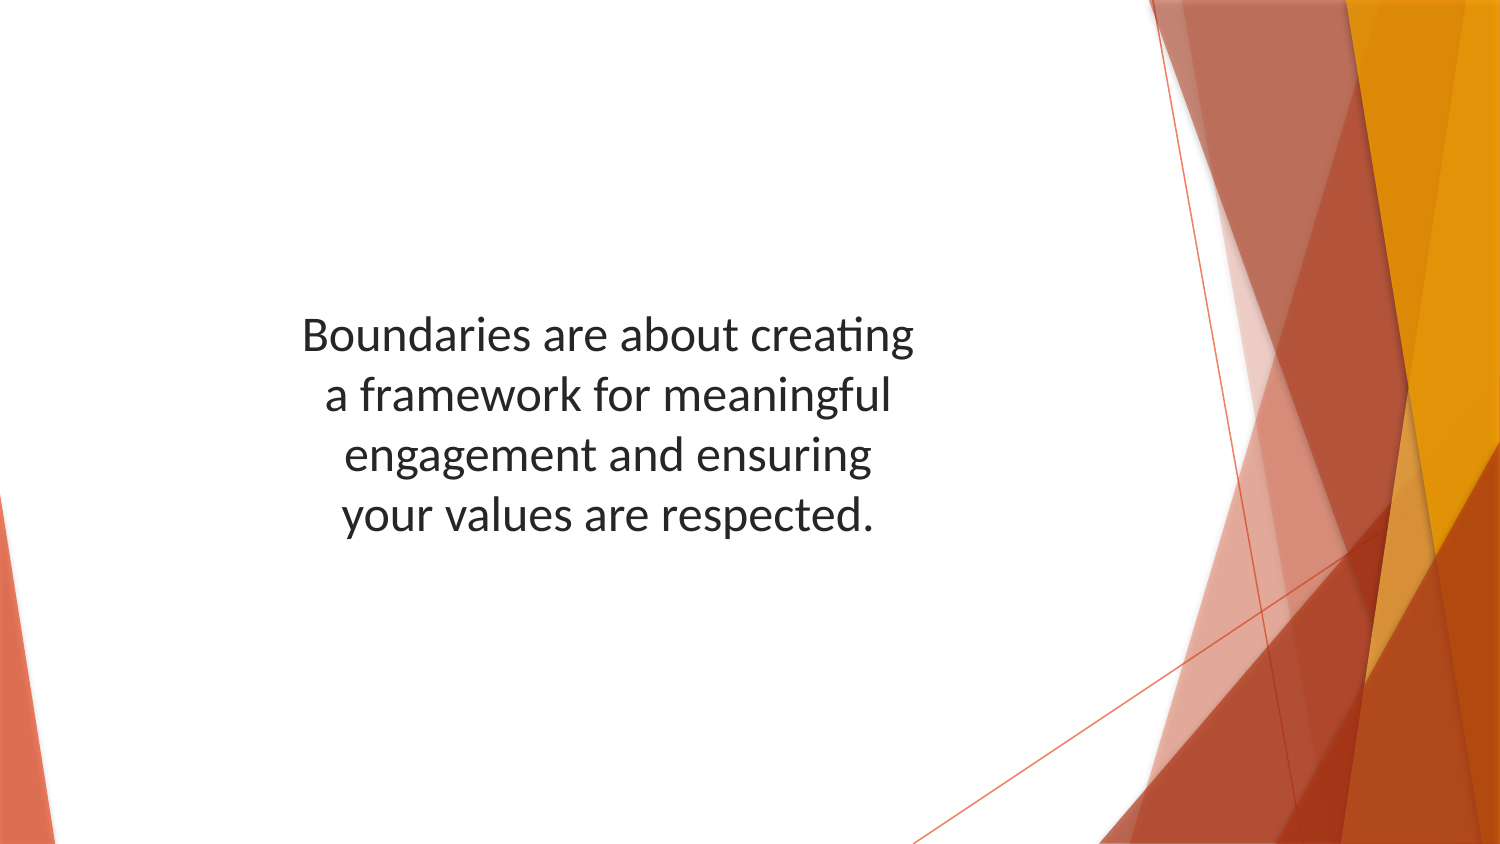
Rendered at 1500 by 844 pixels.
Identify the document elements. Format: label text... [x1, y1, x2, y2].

list Boundaries are about creating a framework for meaningful engagement and ensuring your values are respected. [194, 114, 1022, 729]
